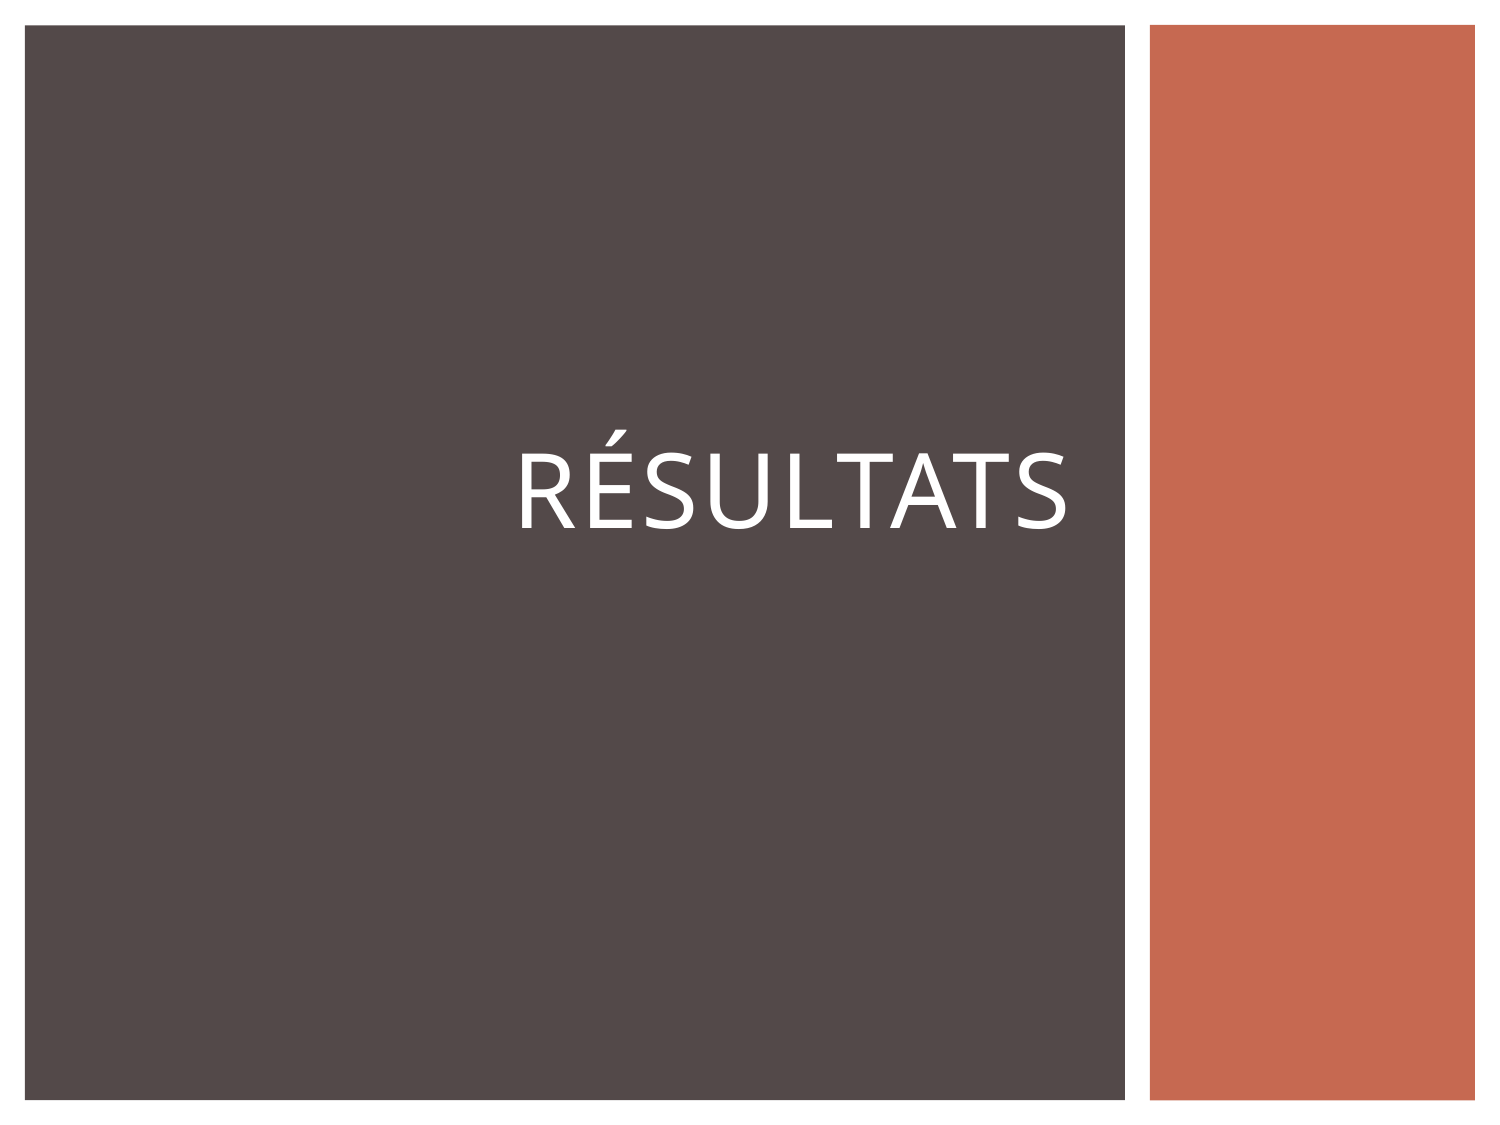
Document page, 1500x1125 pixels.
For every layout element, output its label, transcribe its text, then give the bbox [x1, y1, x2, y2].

title Résultats [75, 336, 1113, 637]
